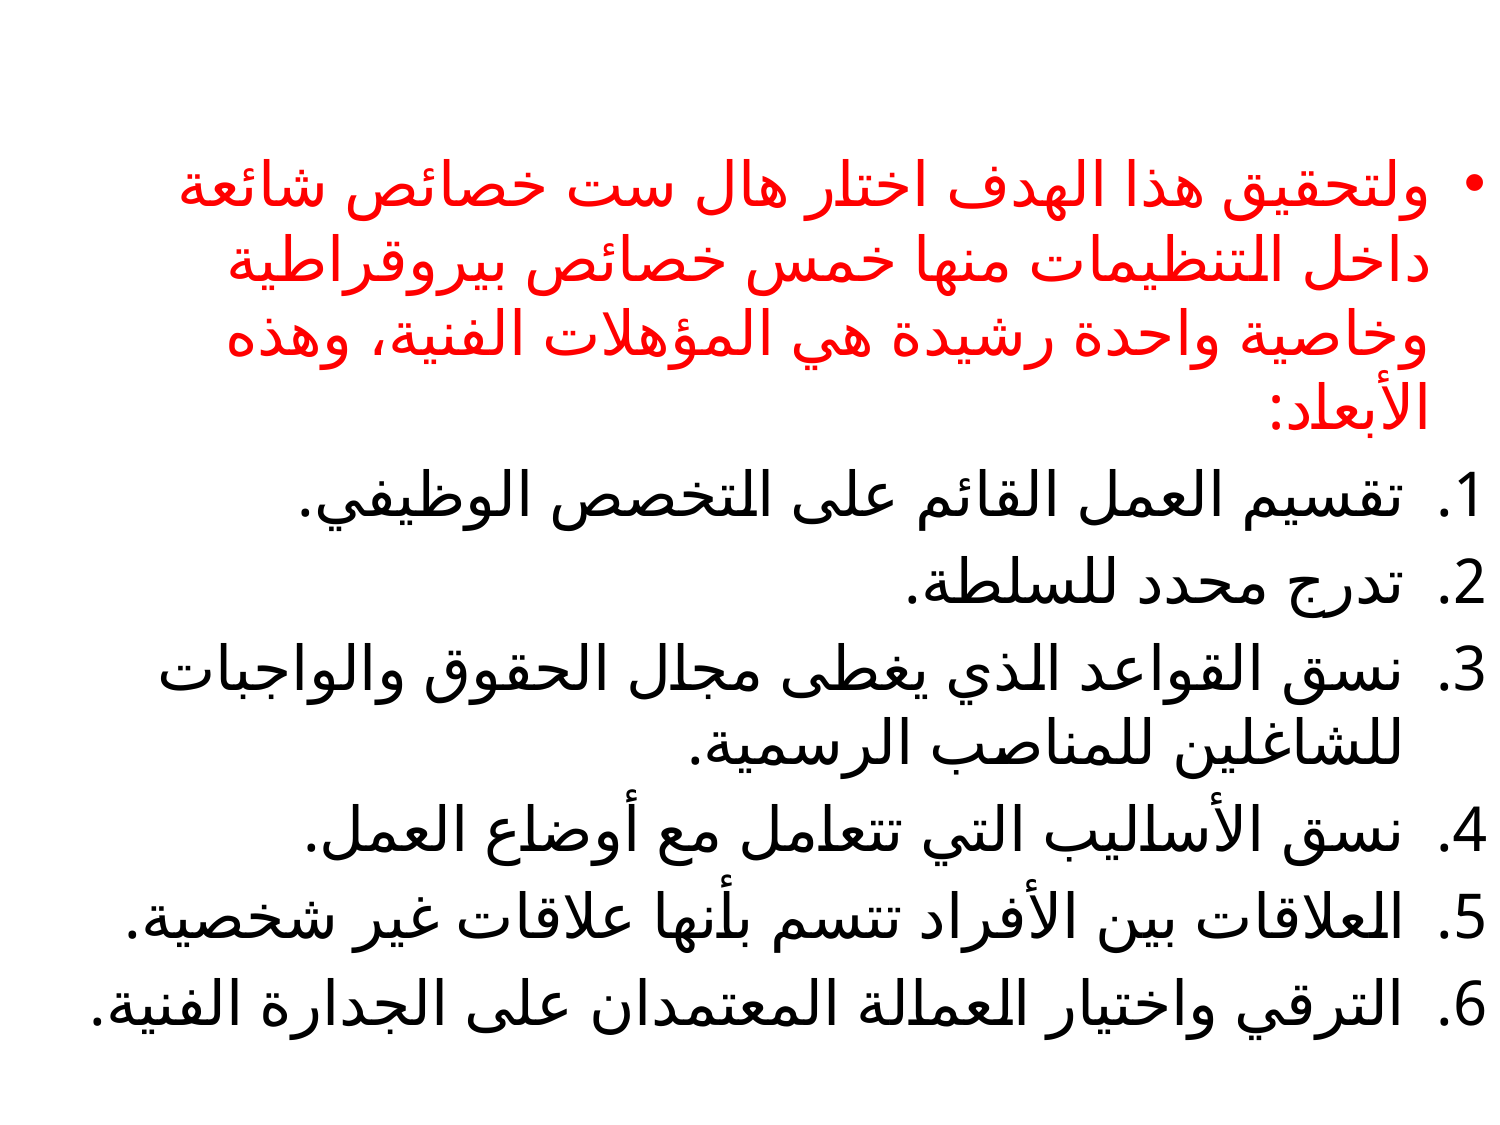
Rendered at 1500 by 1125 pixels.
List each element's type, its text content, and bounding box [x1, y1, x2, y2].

list ولتحقيق هذا الهدف اختار هال ست خصائص شائعة داخل التنظيمات منها خمس خصائص بيروقراطية وخاصية واحدة رشيدة هي المؤهلات الفنية، وهذه الأبعاد: تقسيم العمل القائم على التخصص الوظيفي. تدرج محدد للسلطة. نسق القواعد الذي يغطى مجال الحقوق والواجبات للشاغلين للمناصب الرسمية. نسق الأساليب التي تتعامل مع أوضاع العمل. العلاقات بين الأفراد تتسم بأنها علاقات غير شخصية. الترقي واختيار العمالة المعتمدان على الجدارة الفنية. [73, 137, 1499, 1100]
